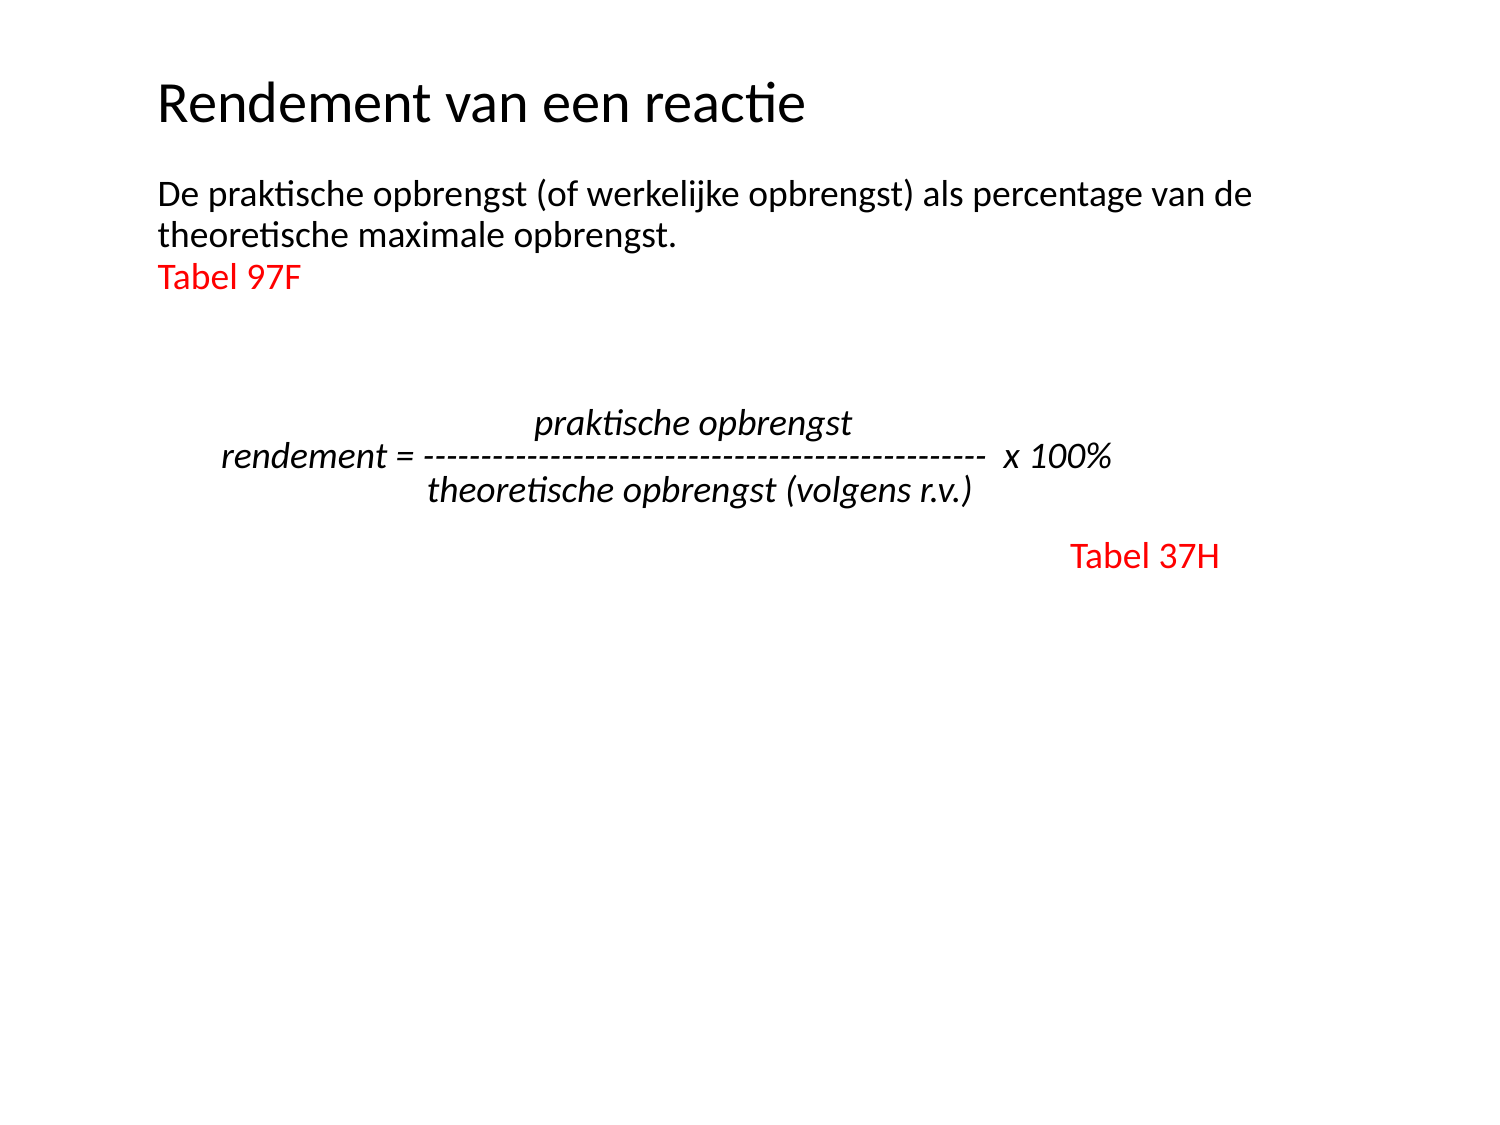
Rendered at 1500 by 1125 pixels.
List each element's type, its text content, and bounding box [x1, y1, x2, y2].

text_box Rendement van een reactie De praktische opbrengst (of werkelijke opbrengst) als percentage van de theoretische maximale opbrengst. Tabel 97F praktische opbrengst rendement = ------------------------------------------------- x 100% theoretische opbrengst (volgens r.v.) Tabel 37H [142, 57, 1451, 920]
